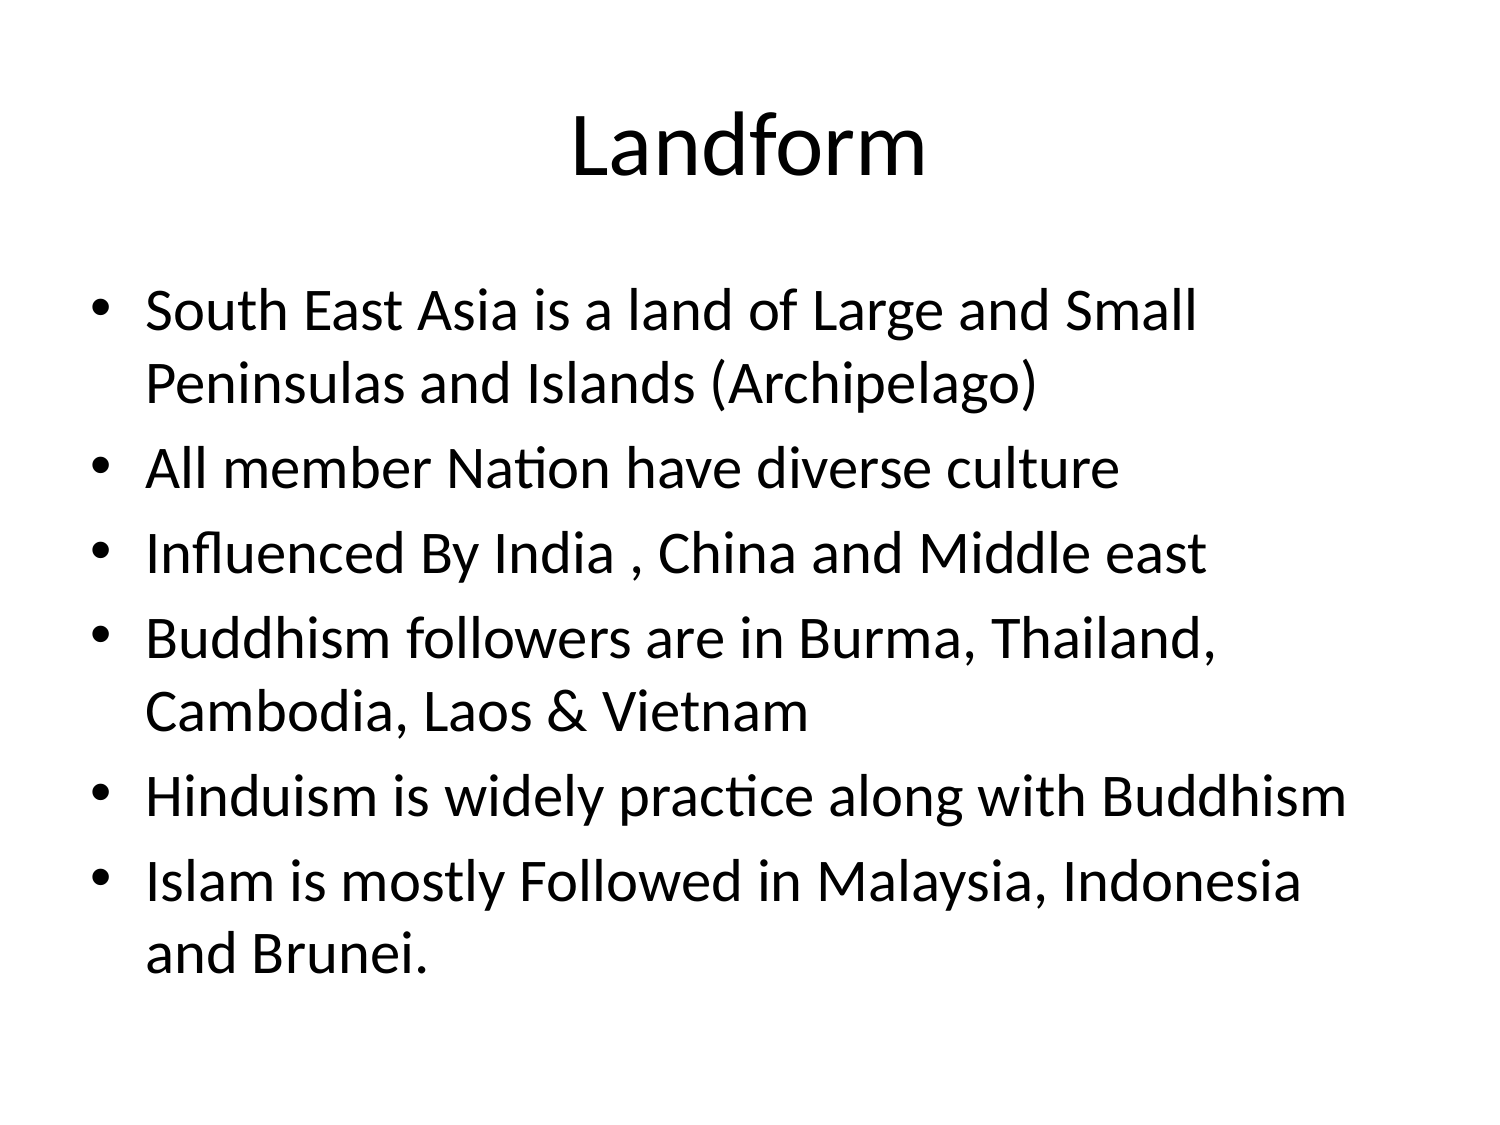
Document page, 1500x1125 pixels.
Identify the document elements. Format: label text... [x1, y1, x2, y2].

list South East Asia is a land of Large and Small Peninsulas and Islands (Archipelago) All member Nation have diverse culture Influenced By India , China and Middle east Buddhism followers are in Burma, Thailand, Cambodia, Laos & Vietnam Hinduism is widely practice along with Buddhism Islam is mostly Followed in Malaysia, Indonesia and Brunei. [75, 262, 1425, 1005]
title Landform [75, 45, 1425, 233]
